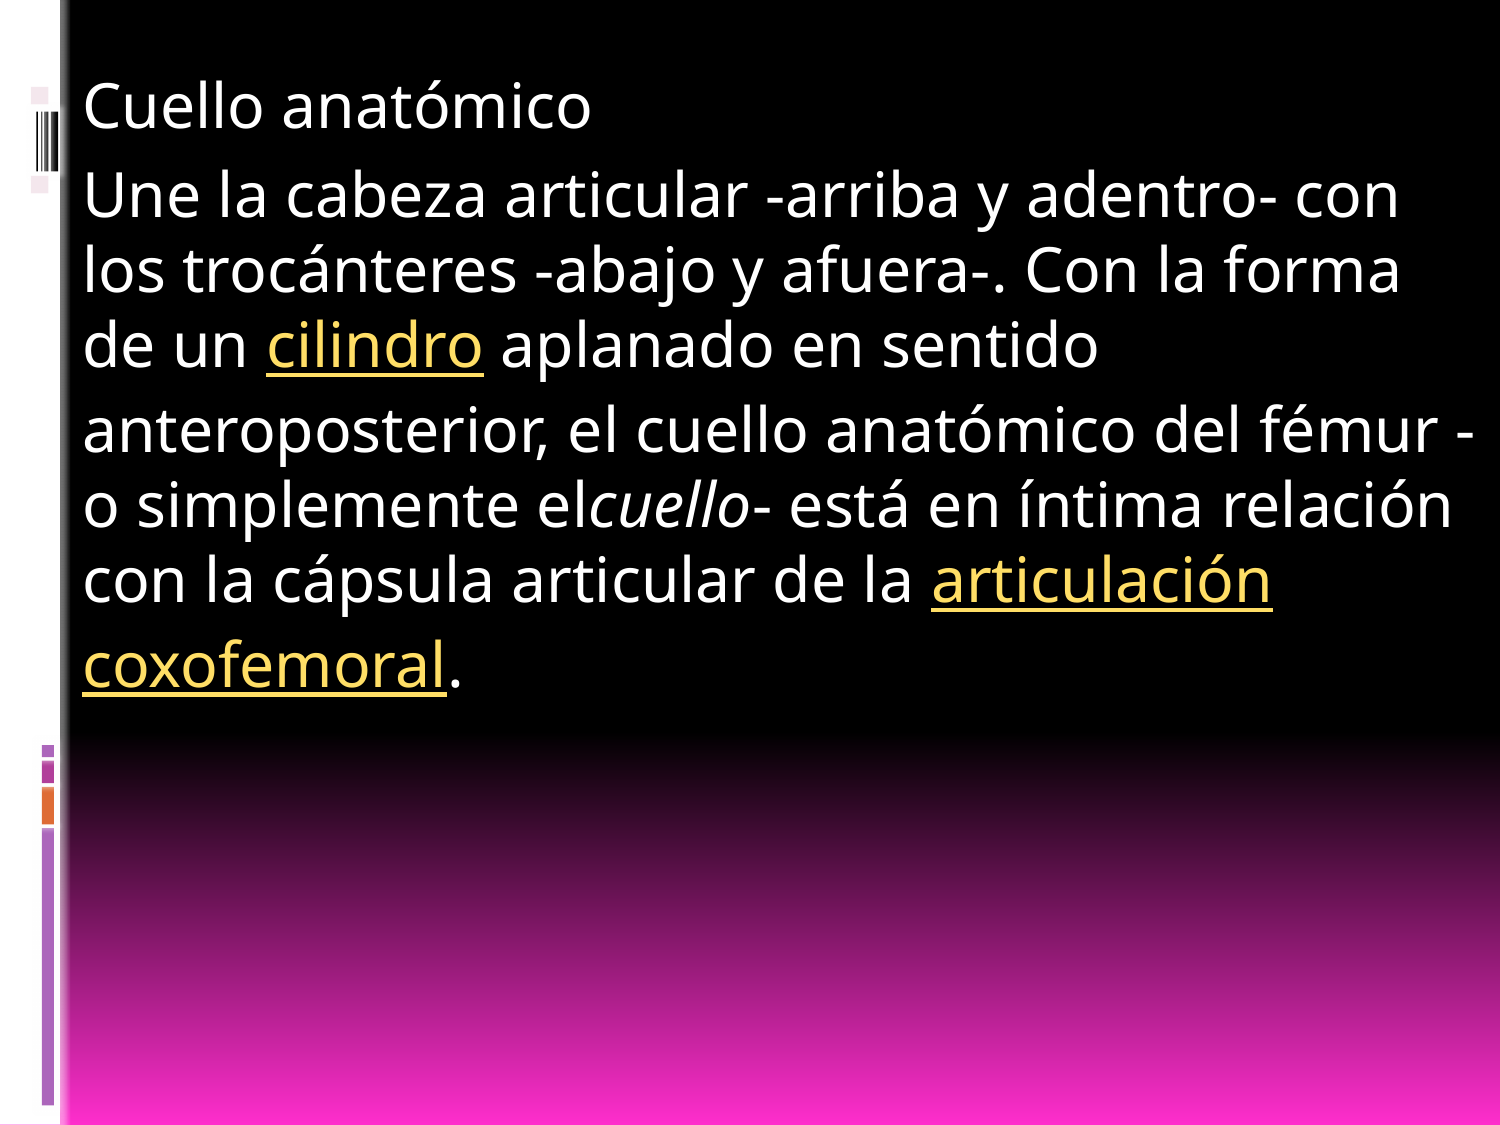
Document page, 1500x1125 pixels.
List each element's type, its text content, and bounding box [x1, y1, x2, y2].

list Cuello anatómico Une la cabeza articular -arriba y adentro- con los trocánteres -abajo y afuera-. Con la forma de un cilindro aplanado en sentido anteroposterior, el cuello anatómico del fémur -o simplemente elcuello- está en íntima relación con la cápsula articular de la articulación coxofemoral. [0, 58, 1500, 1043]
